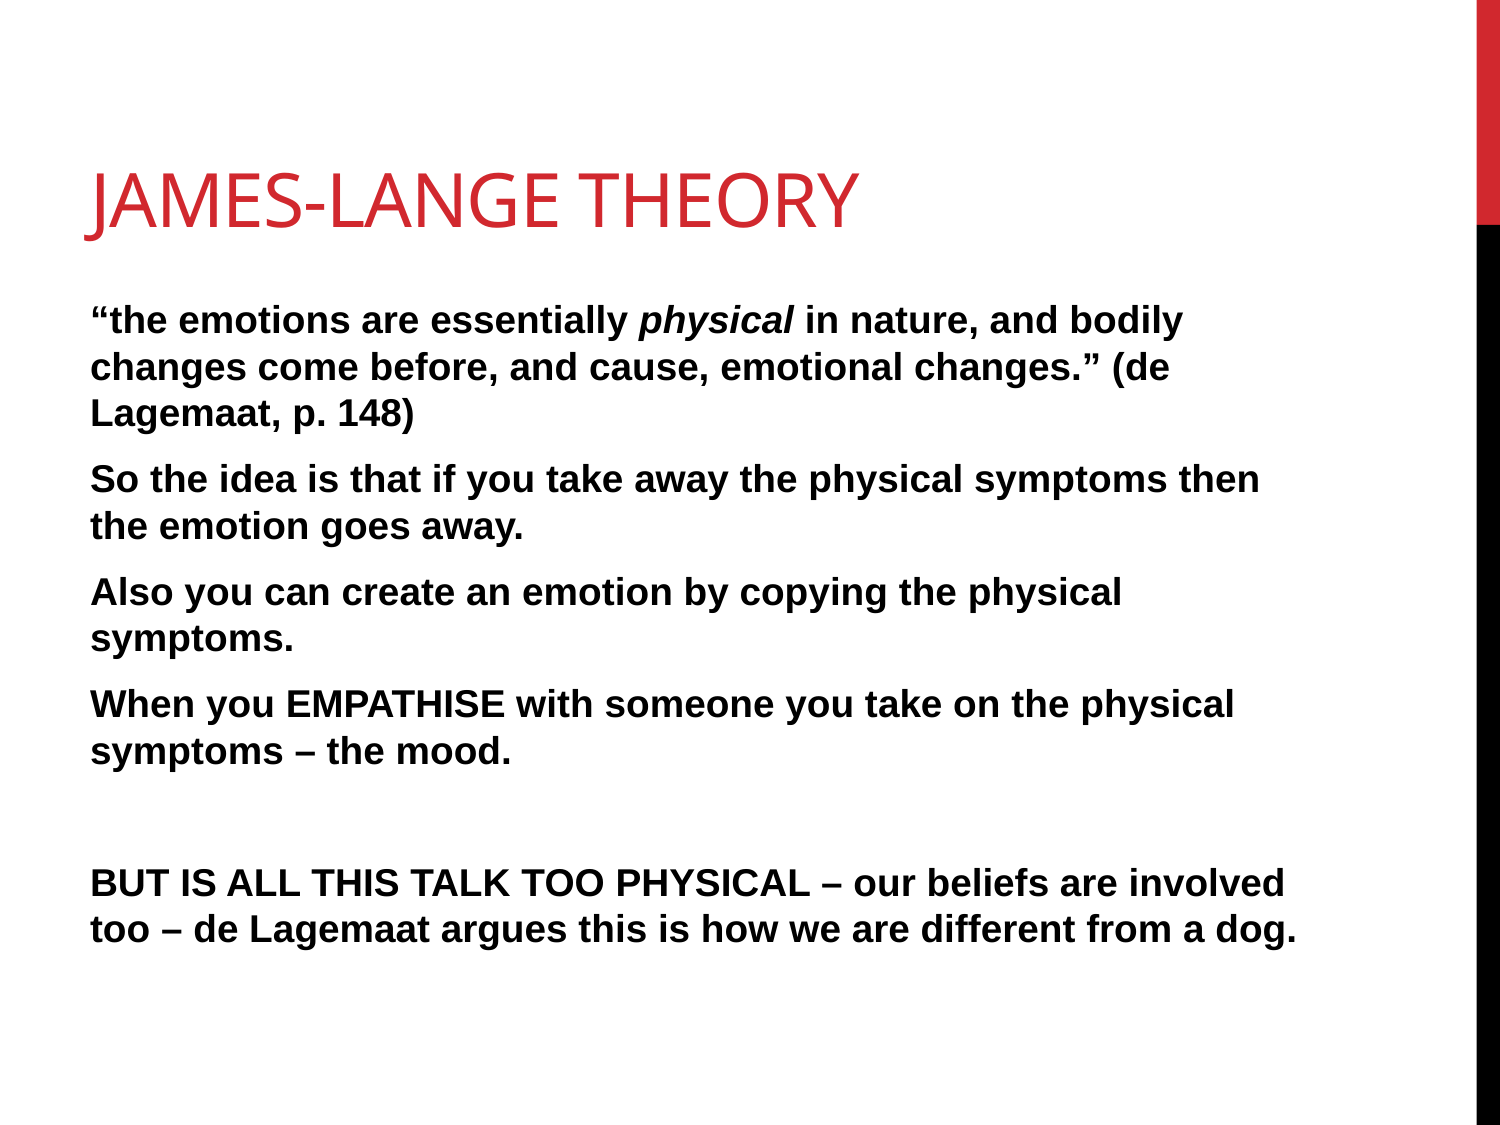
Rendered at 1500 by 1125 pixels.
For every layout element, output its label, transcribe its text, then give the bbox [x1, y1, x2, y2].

list “the emotions are essentially physical in nature, and bodily changes come before, and cause, emotional changes.” (de Lagemaat, p. 148) So the idea is that if you take away the physical symptoms then the emotion goes away. Also you can create an emotion by copying the physical symptoms. When you EMPATHISE with someone you take on the physical symptoms – the mood. BUT IS ALL THIS TALK TOO PHYSICAL – our beliefs are involved too – de Lagemaat argues this is how we are different from a dog. [75, 287, 1325, 1005]
title James-Lange Theory [75, 25, 1025, 250]
